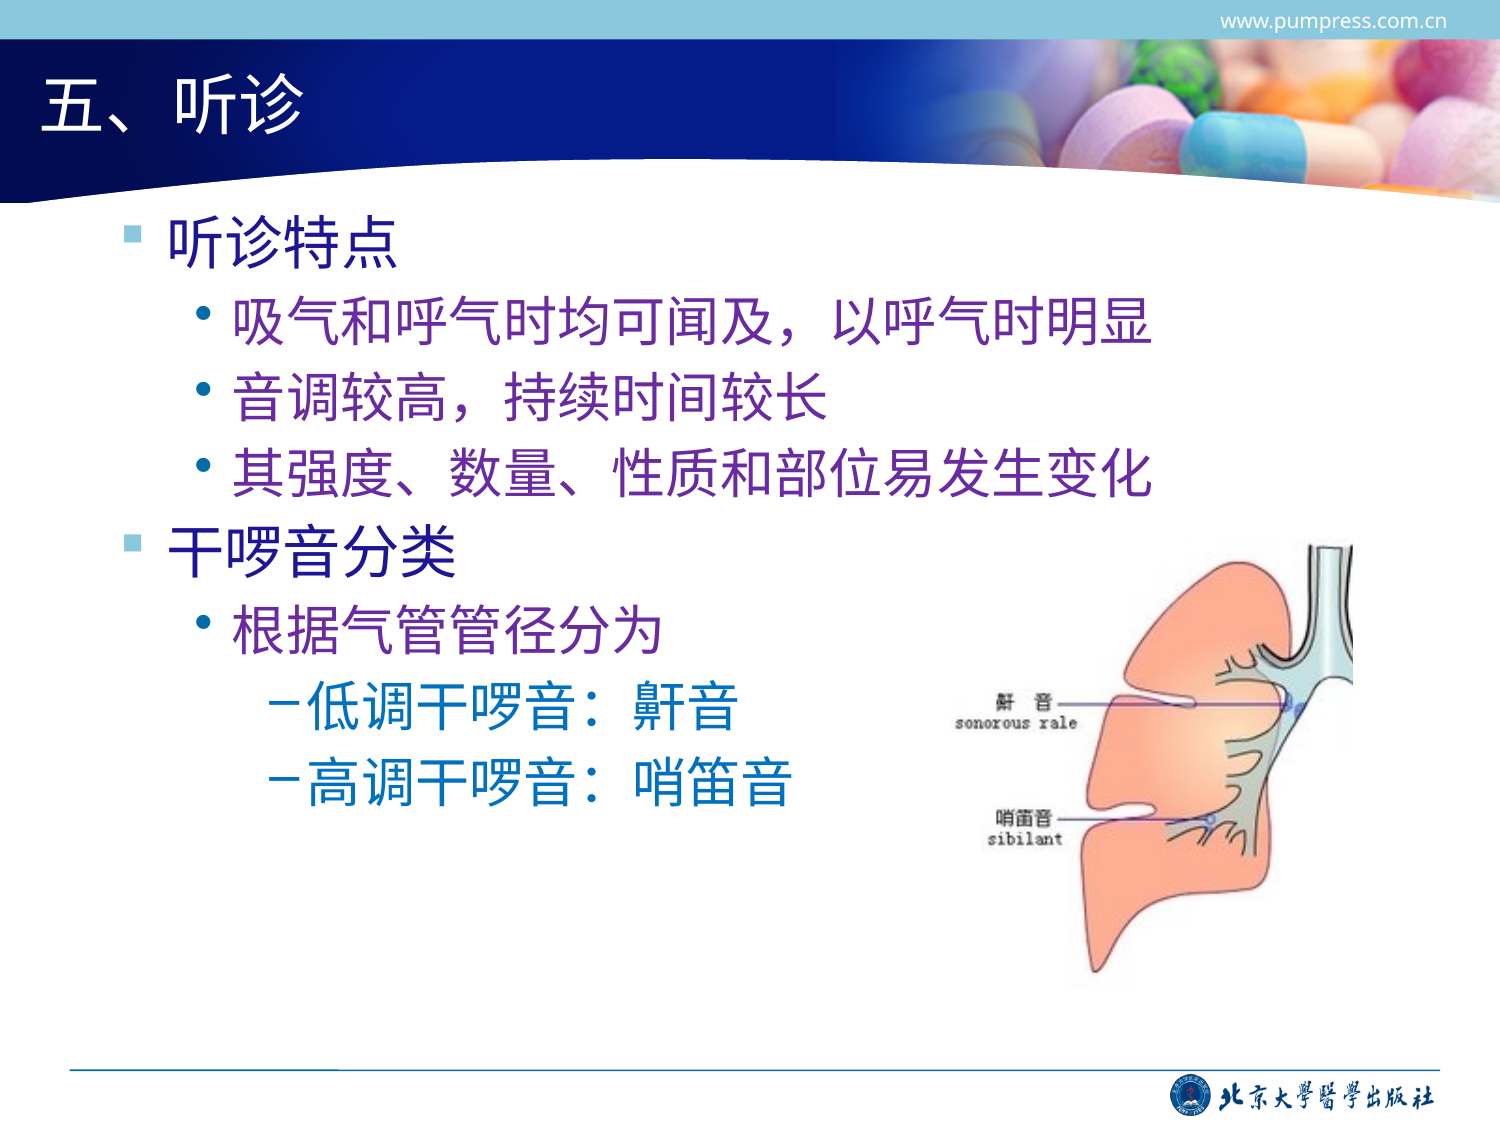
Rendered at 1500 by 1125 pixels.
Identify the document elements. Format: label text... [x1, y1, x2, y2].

title 五、听诊 [23, 56, 1349, 149]
picture [0, 40, 1500, 203]
picture [950, 538, 1354, 988]
slide_number www.pumpress.com.cn [1024, 0, 1463, 38]
picture [1170, 1074, 1436, 1118]
list 听诊特点 吸气和呼气时均可闻及，以呼气时明显 音调较高，持续时间较长 其强度、数量、性质和部位易发生变化 干啰音分类 根据气管管径分为 低调干啰音：鼾音 高调干啰音：哨笛音 [29, 199, 1442, 1025]
